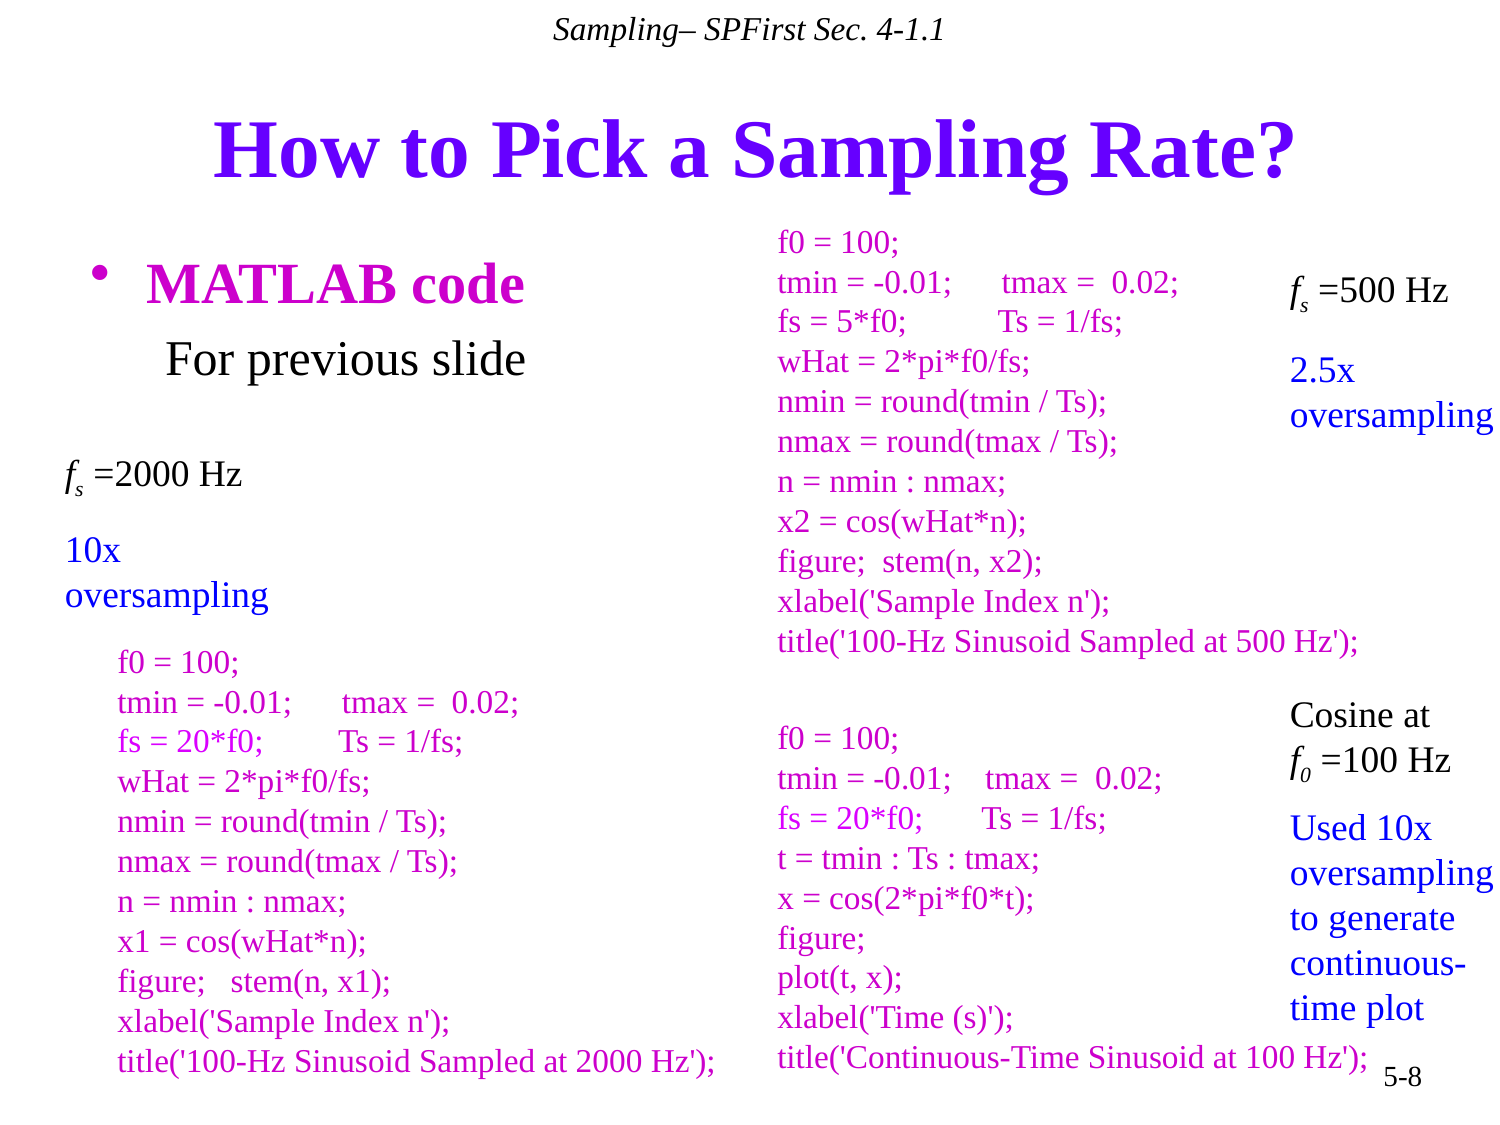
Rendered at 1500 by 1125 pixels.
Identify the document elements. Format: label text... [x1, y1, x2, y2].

text_box f0 = 100; tmin = -0.01; tmax = 0.02; fs = 20*f0; Ts = 1/fs; t = tmin : Ts : tmax; x = cos(2*pi*f0*t); figure; plot(t, x); xlabel('Time (s)'); title('Continuous-Time Sinusoid at 100 Hz'); [762, 708, 1400, 1083]
text_box 10x oversampling [50, 517, 291, 622]
text_box Sampling– SPFirst Sec. 4-1.1 [0, 0, 1500, 55]
text_box 2.5x oversampling [1274, 337, 1500, 443]
text_box f0 = 100; tmin = -0.01; tmax = 0.02; fs = 20*f0; Ts = 1/fs; wHat = 2*pi*f0/fs; nmin = round(tmin / Ts); nmax = round(tmax / Ts); n = nmin : nmax; x1 = cos(wHat*n); figure; stem(n, x1); xlabel('Sample Index n'); title('100-Hz Sinusoid Sampled at 2000 Hz'); [102, 632, 741, 1087]
text_box Cosine at f0 =100 Hz [1275, 683, 1500, 794]
list MATLAB code For previous slide [75, 237, 825, 675]
text_box Used 10x oversampling to generate continuous-time plot [1275, 795, 1500, 1036]
text_box fs =500 Hz [1274, 258, 1500, 324]
slide_number 5-8 [1124, 1049, 1438, 1125]
text_box f0 = 100; tmin = -0.01; tmax = 0.02; fs = 5*f0; Ts = 1/fs; wHat = 2*pi*f0/fs; nmin = round(tmin / Ts); nmax = round(tmax / Ts); n = nmin : nmax; x2 = cos(wHat*n); figure; stem(n, x2); xlabel('Sample Index n'); title('100-Hz Sinusoid Sampled at 500 Hz'); [762, 212, 1438, 667]
text_box fs =2000 Hz [50, 441, 291, 508]
title How to Pick a Sampling Rate? [75, 55, 1438, 237]
